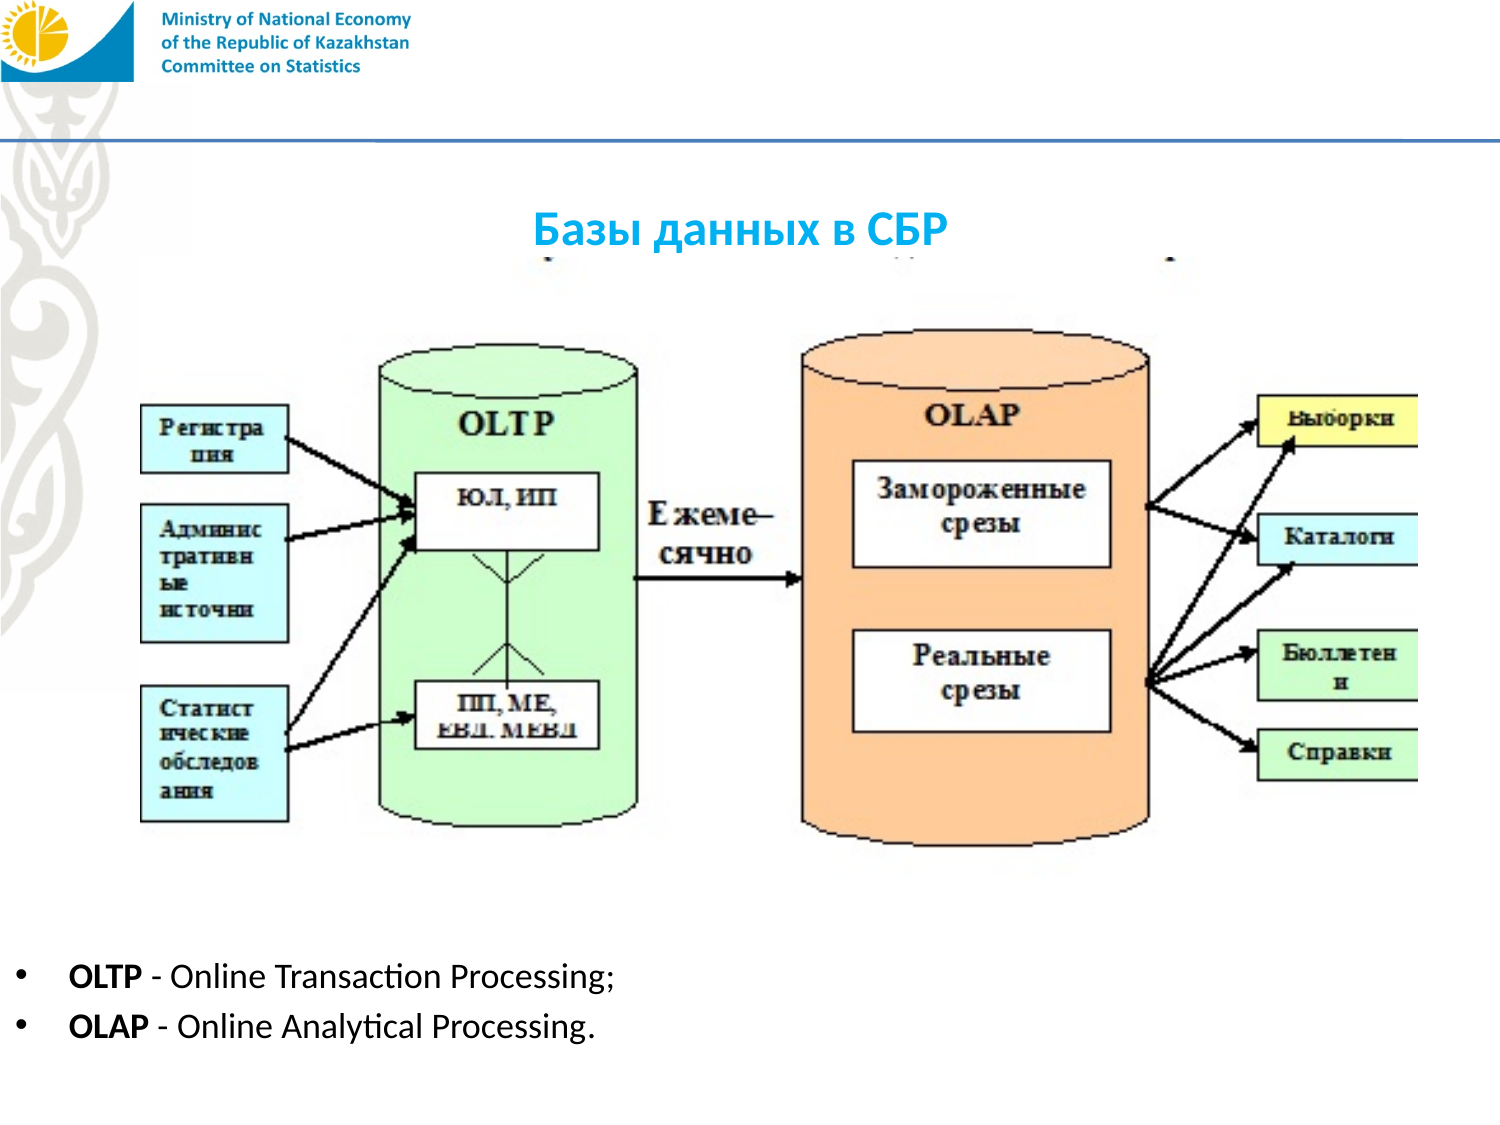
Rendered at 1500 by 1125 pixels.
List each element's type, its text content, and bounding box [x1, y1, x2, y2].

picture [140, 257, 1419, 880]
list Базы данных в СБР [269, 187, 1213, 234]
list OLTP - Online Transaction Processing; OLAP - Online Analytical Processing. [0, 234, 1350, 1055]
picture [0, 0, 411, 83]
